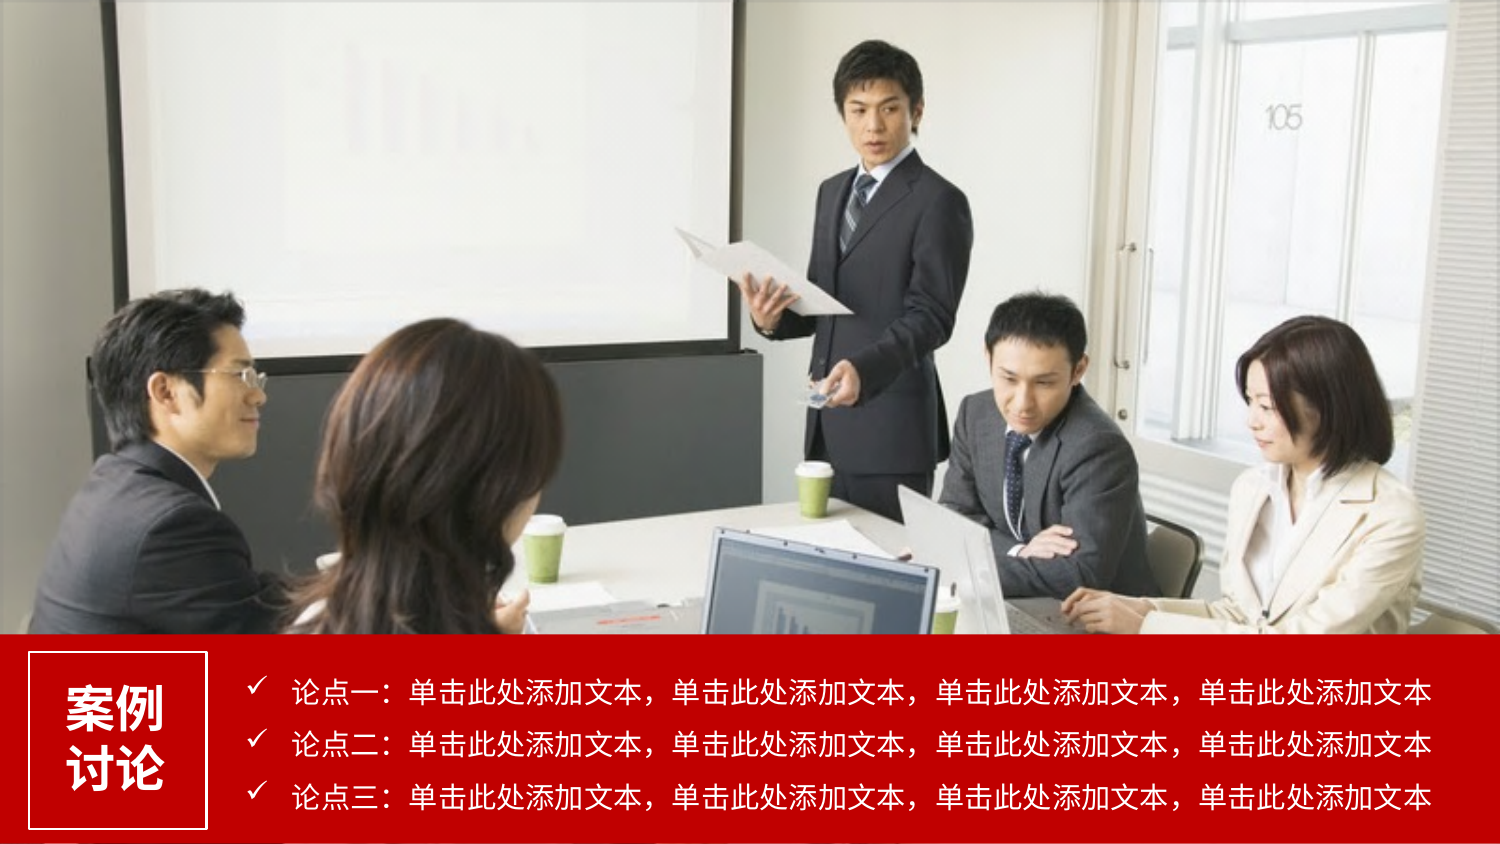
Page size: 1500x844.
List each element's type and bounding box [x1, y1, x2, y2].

text_box [29, 651, 207, 830]
picture [0, 0, 1500, 844]
